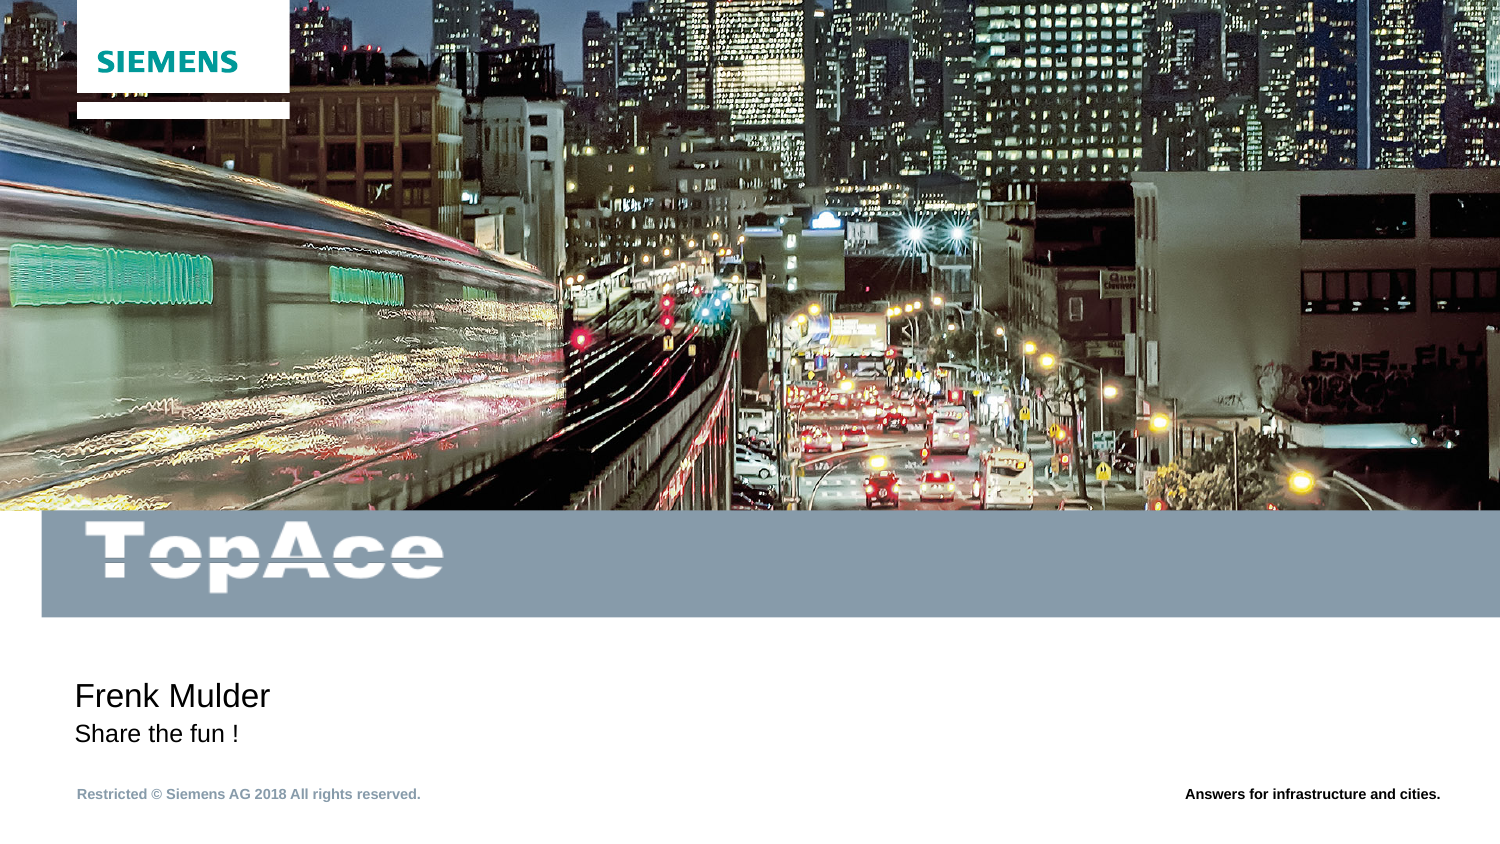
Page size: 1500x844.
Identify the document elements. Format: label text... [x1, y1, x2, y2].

text_box Frenk Mulder Share the fun ! [74, 670, 271, 748]
picture [0, 0, 1500, 607]
title [41, 510, 1500, 618]
